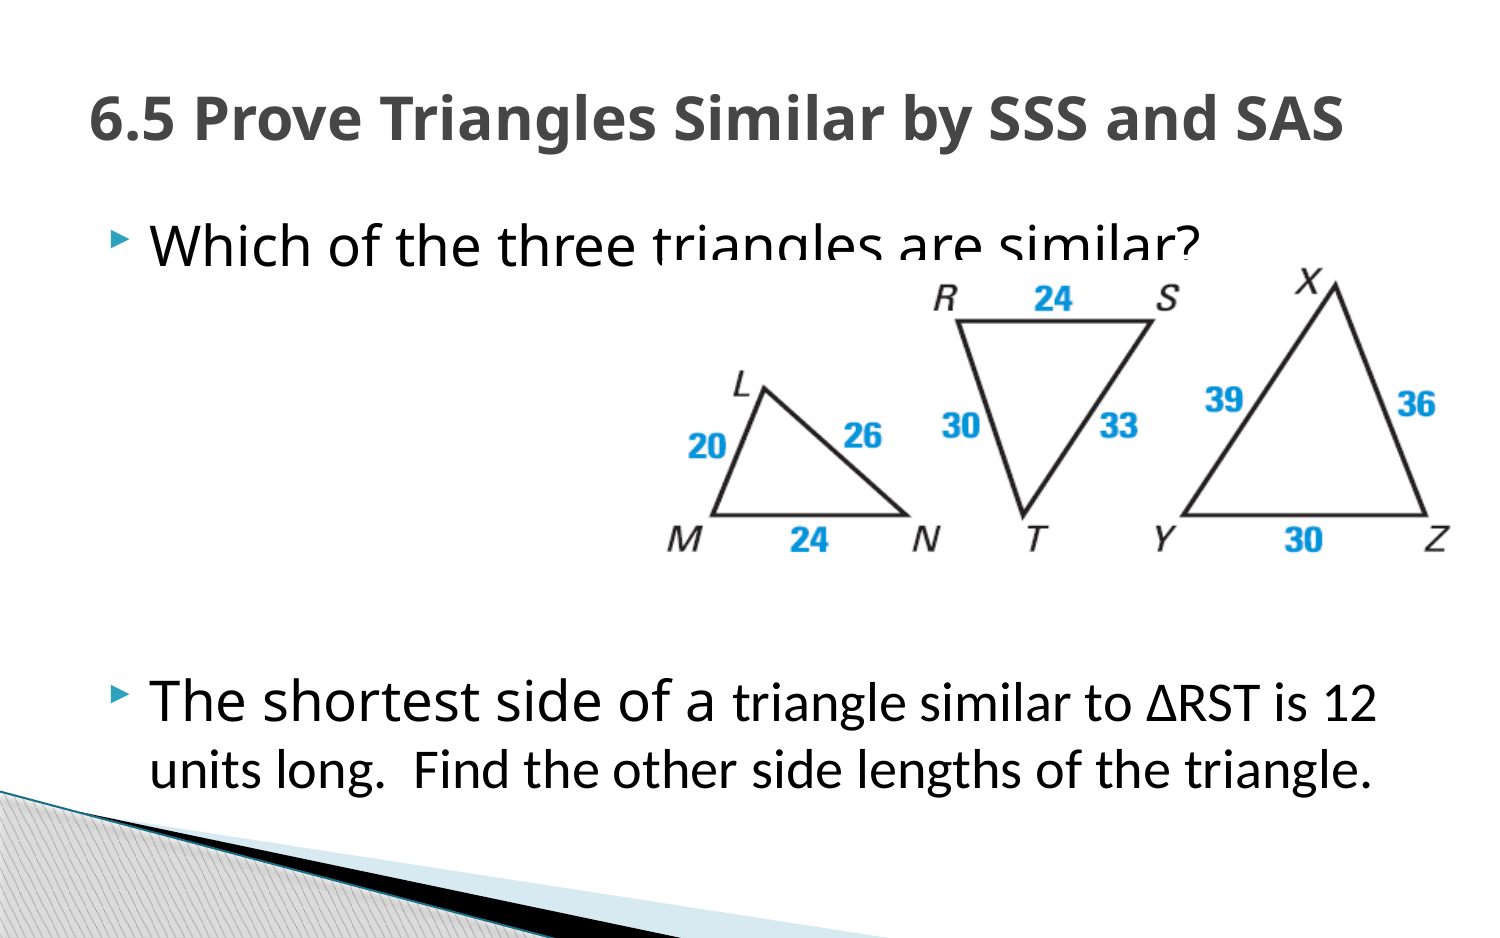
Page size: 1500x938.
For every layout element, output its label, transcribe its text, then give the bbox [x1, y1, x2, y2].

list Which of the three triangles are similar? The shortest side of a triangle similar to ΔRST is 12 units long. Find the other side lengths of the triangle. [75, 202, 1425, 822]
picture [662, 260, 1457, 557]
title 6.5 Prove Triangles Similar by SSS and SAS [75, 37, 1425, 194]
